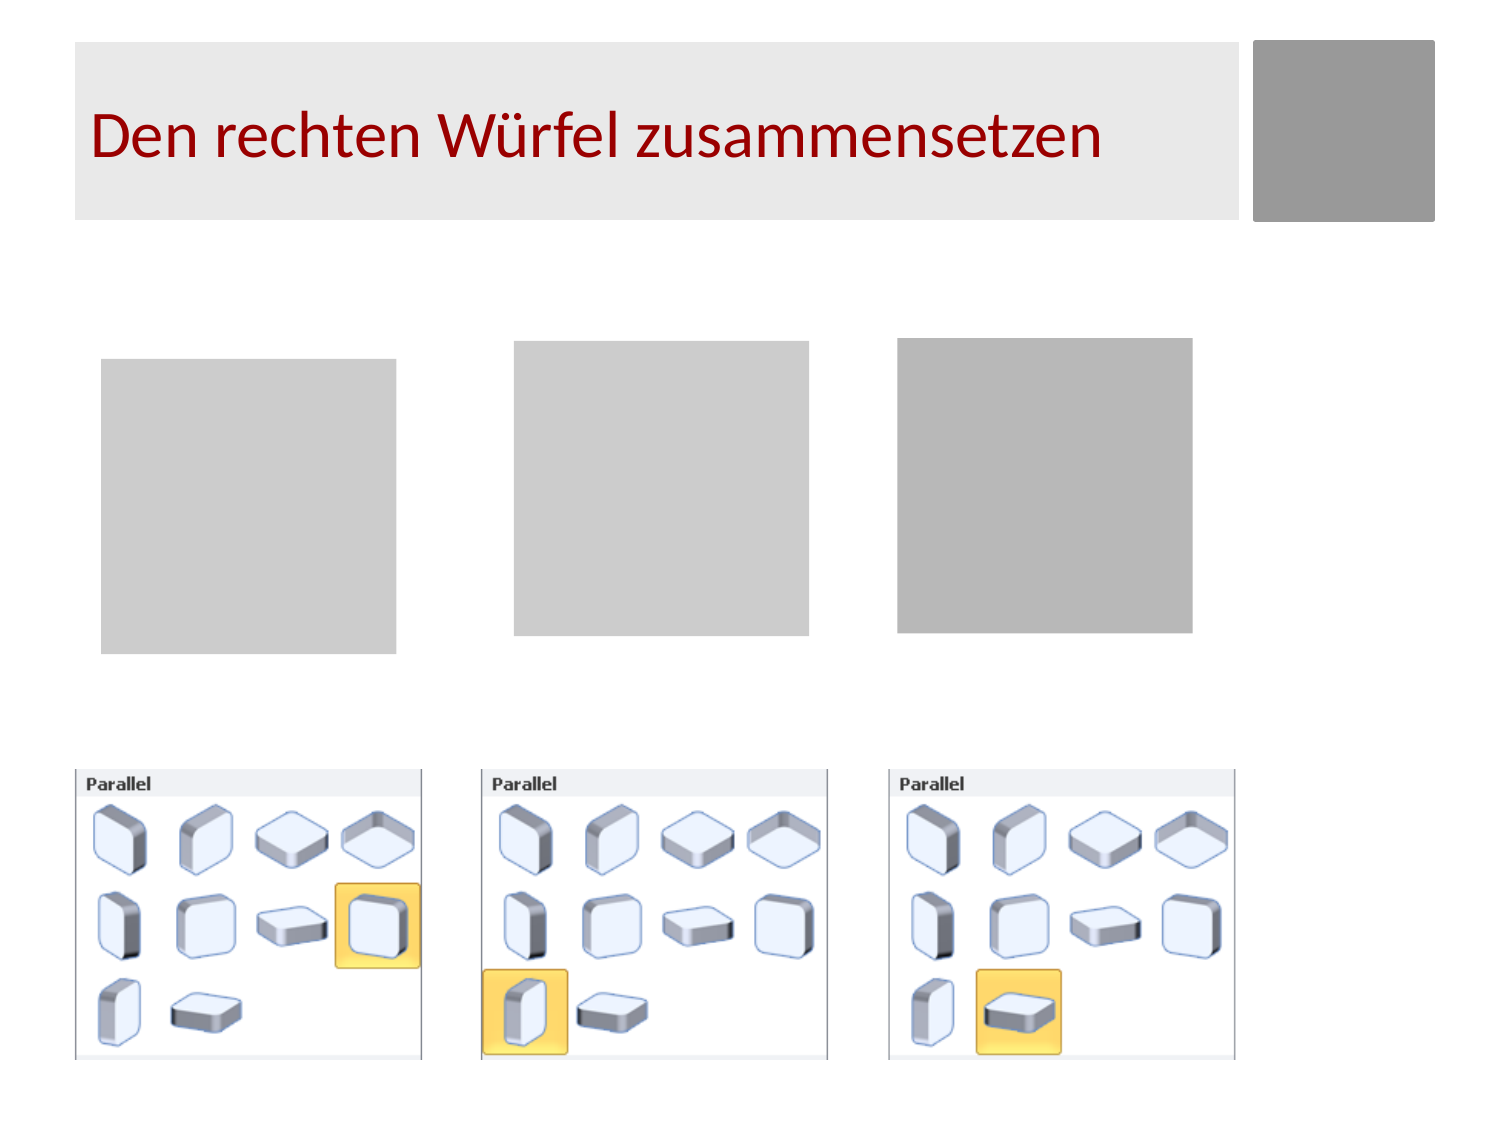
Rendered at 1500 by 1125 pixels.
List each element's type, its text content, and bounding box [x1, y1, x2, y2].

text_box [512, 339, 811, 638]
picture [71, 768, 1239, 1060]
text_box [99, 357, 398, 656]
text_box [895, 336, 1195, 635]
title Den rechten Würfel zusammensetzen [75, 42, 1239, 220]
